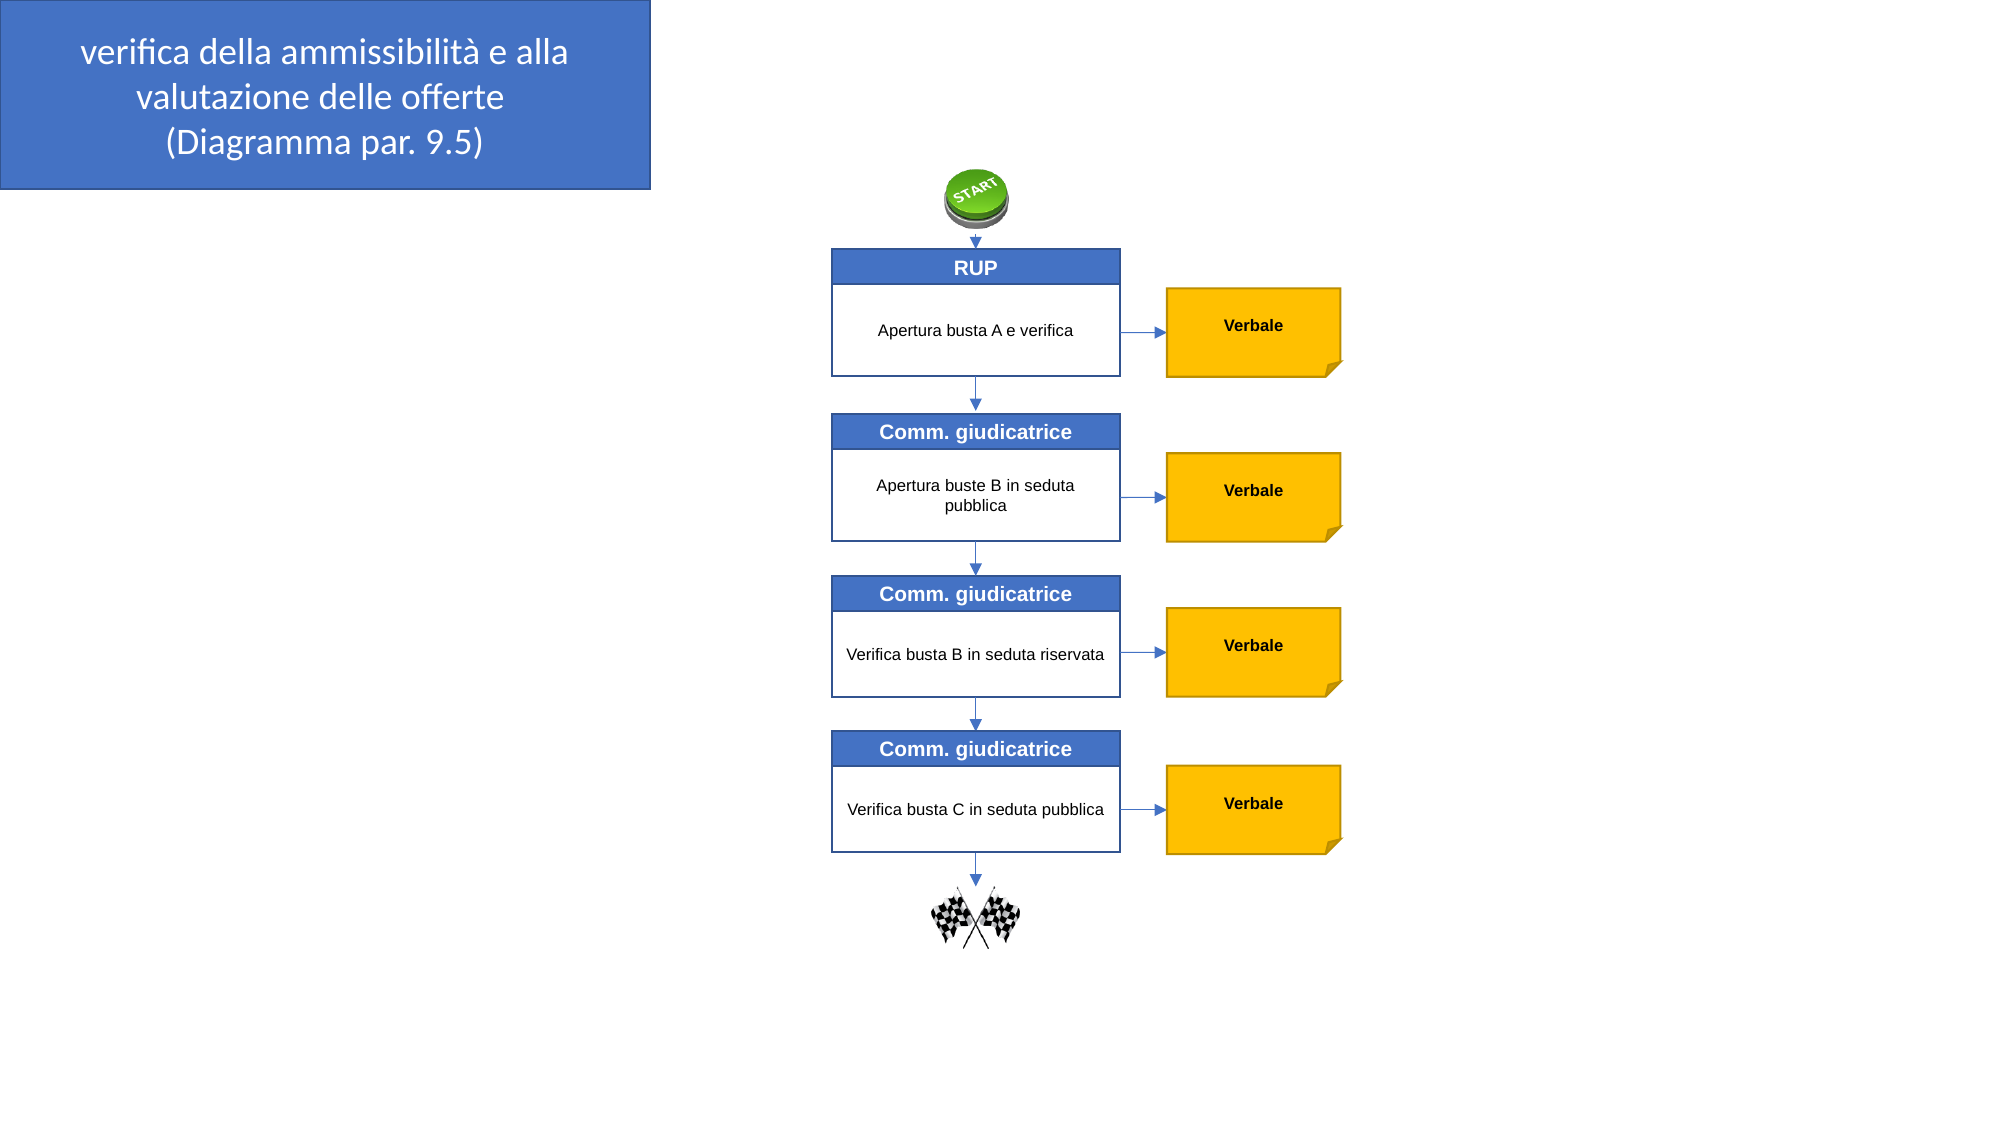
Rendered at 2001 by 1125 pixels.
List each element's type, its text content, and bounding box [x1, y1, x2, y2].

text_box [831, 163, 1341, 949]
text_box verifica della ammissibilità e alla valutazione delle offerte (Diagramma par. 9.5) [0, 0, 651, 190]
